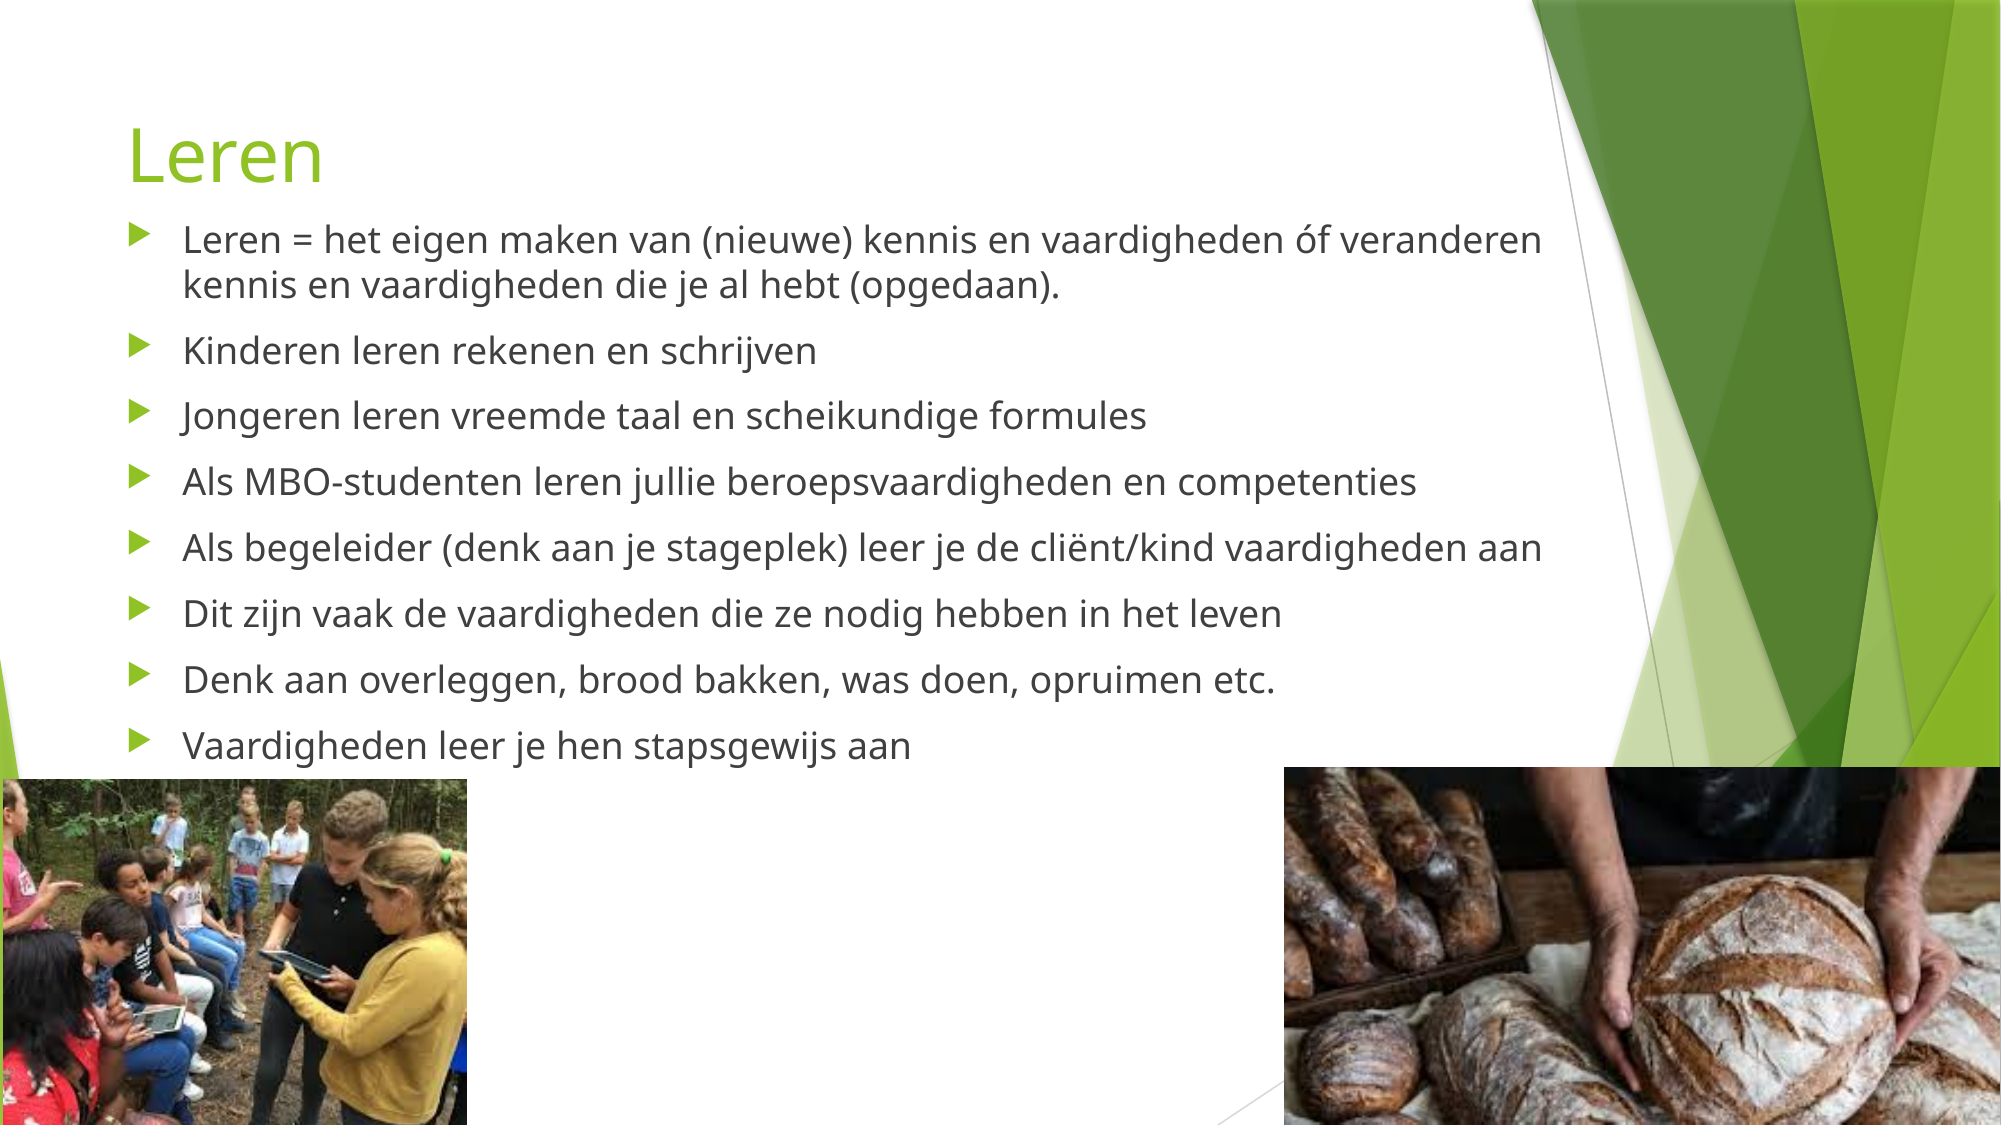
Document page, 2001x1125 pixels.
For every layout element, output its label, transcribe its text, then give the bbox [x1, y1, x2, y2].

picture [1283, 766, 2000, 1125]
list Leren = het eigen maken van (nieuwe) kennis en vaardigheden óf veranderen kennis en vaardigheden die je al hebt (opgedaan). Kinderen leren rekenen en schrijven Jongeren leren vreemde taal en scheikundige formules Als MBO-studenten leren jullie beroepsvaardigheden en competenties Als begeleider (denk aan je stageplek) leer je de cliënt/kind vaardigheden aan Dit zijn vaak de vaardigheden die ze nodig hebben in het leven Denk aan overleggen, brood bakken, was doen, opruimen etc. Vaardigheden leer je hen stapsgewijs aan [111, 208, 1644, 845]
title Leren [111, 99, 1522, 208]
picture [2, 779, 467, 1125]
